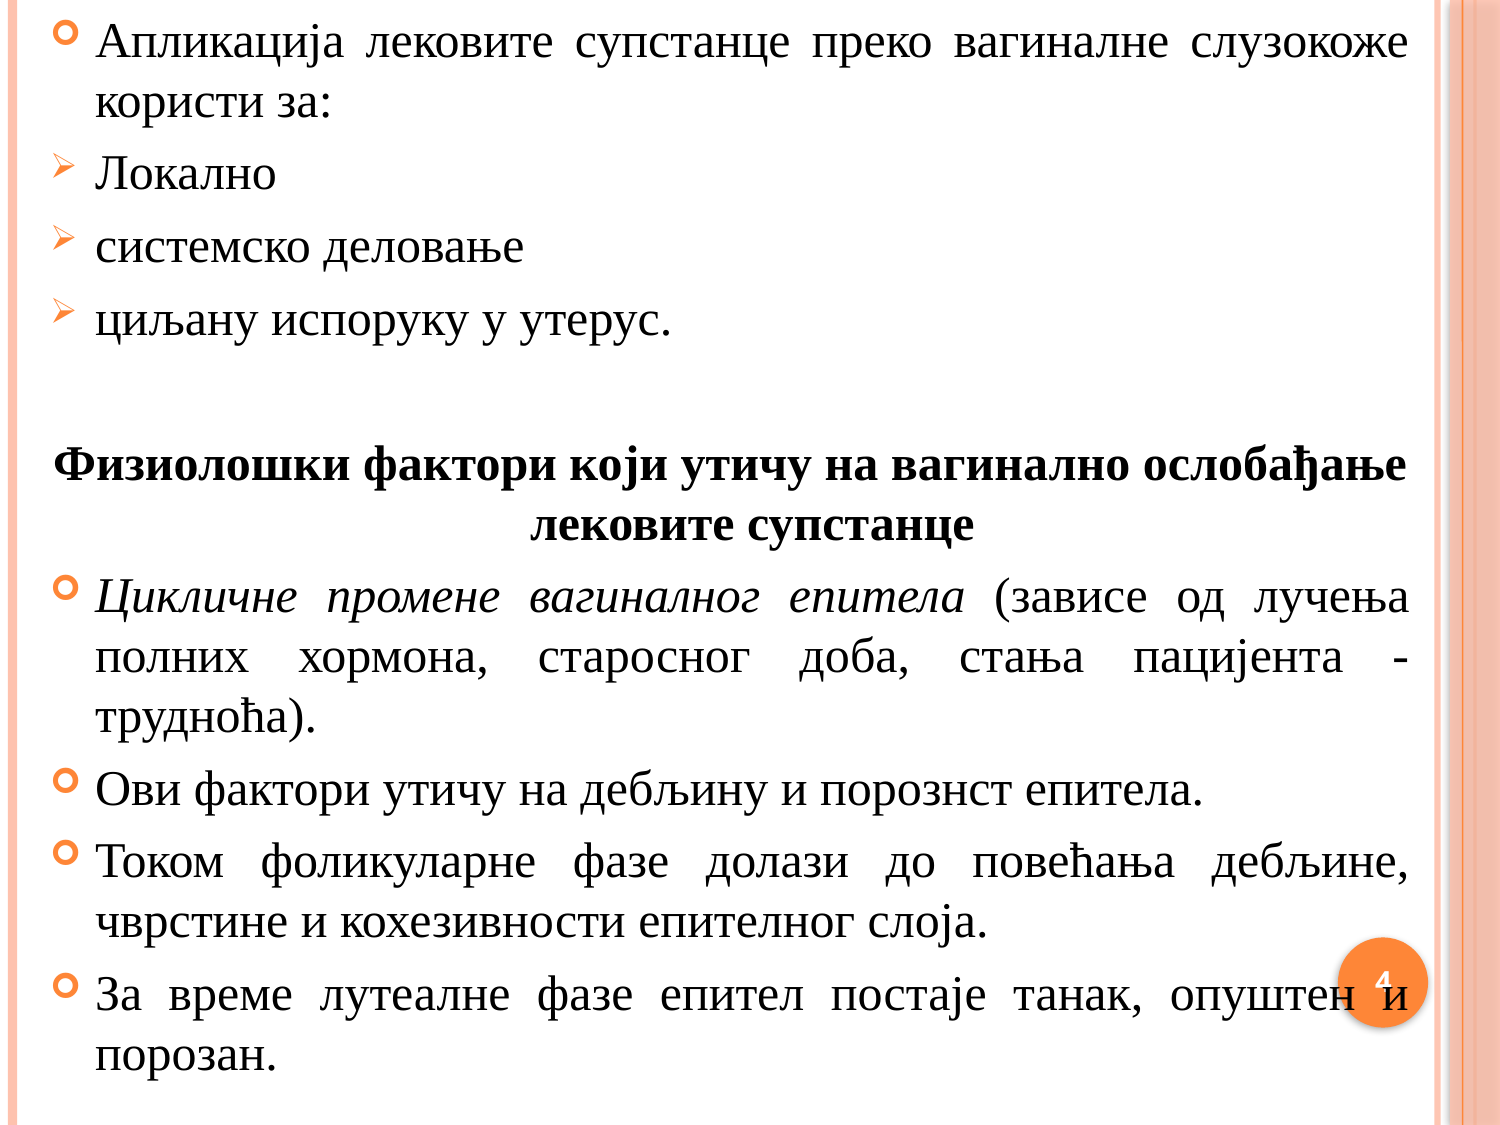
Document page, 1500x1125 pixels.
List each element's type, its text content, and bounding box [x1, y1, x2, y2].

slide_number 4 [1426, 940, 1434, 1026]
list Апликација лековите супстанце преко вагиналне слузокоже користи за: Локално системско деловање циљану испоруку у утерус. Физиолошки фактори који утичу на вагинално ослобађање лековите супстанце Цикличне промене вагиналног епитела (зависе од лучења полних хормона, старосног доба, стања пацијента - трудноћа). Ови фактори утичу на дебљину и порознст епитела. Током фоликуларне фазе долази до повећања дебљине, чврстине и кохезивности епителног слоја. За време лутеалне фазе епител постаје танак, опуштен и порозан. [34, 0, 1426, 1125]
